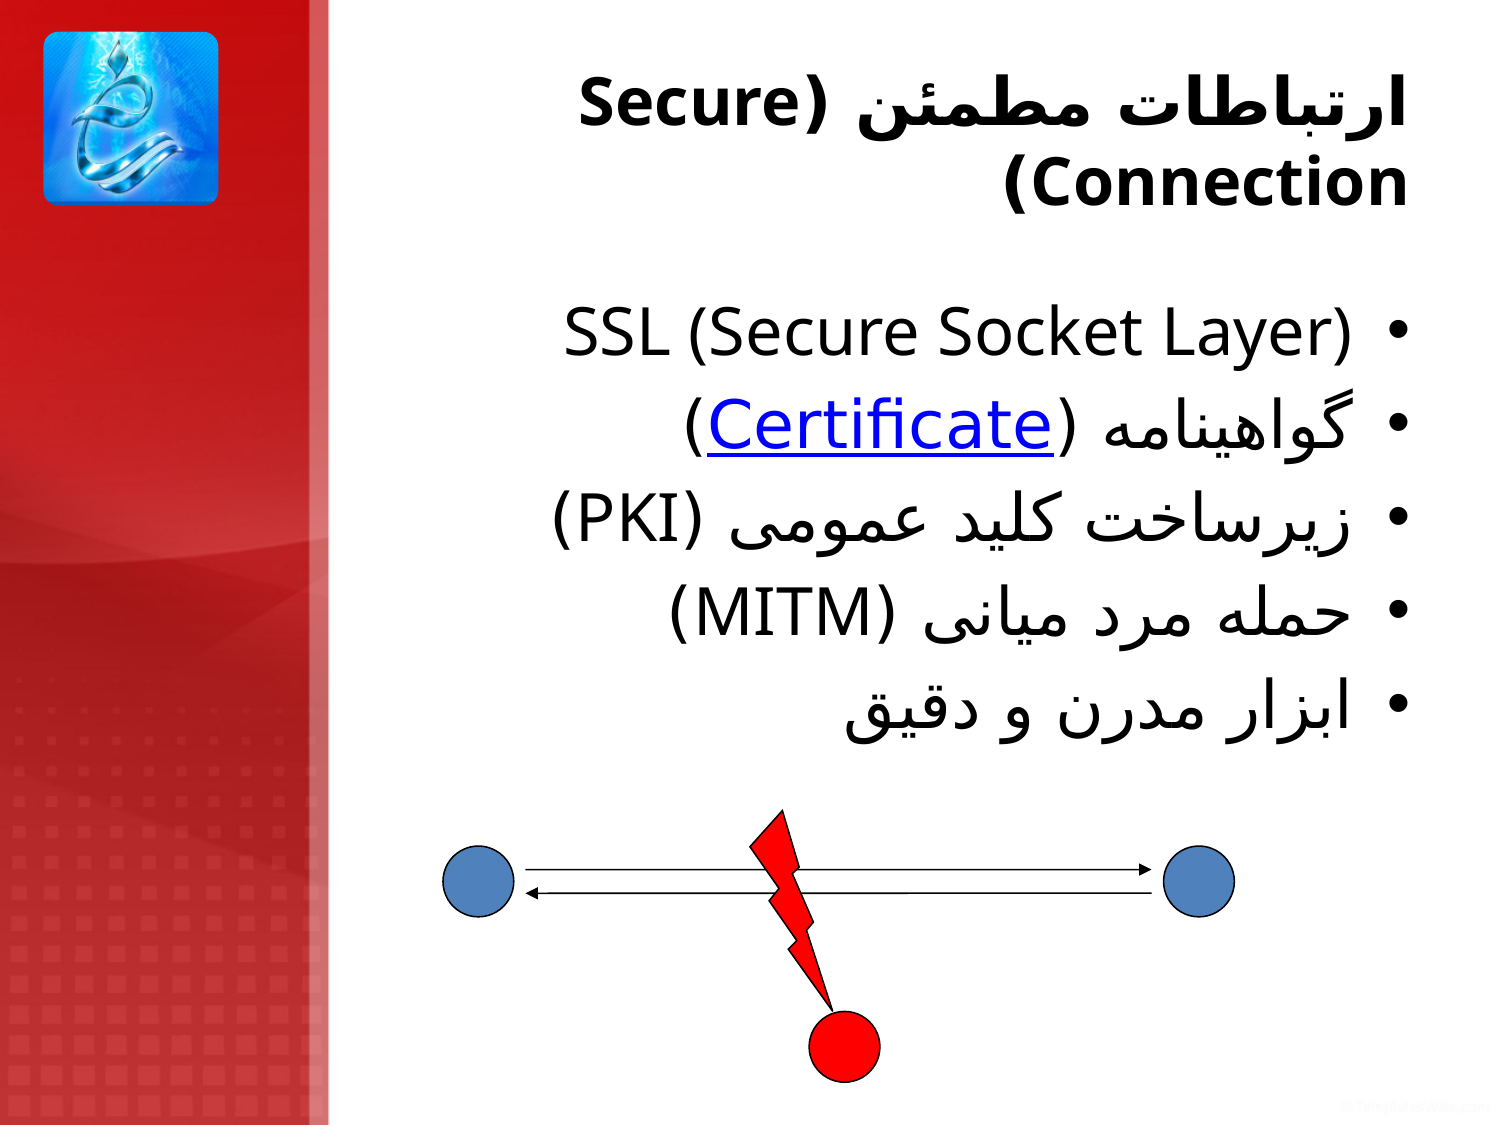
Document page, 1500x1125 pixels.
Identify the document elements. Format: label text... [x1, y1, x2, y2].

text_box [442, 846, 514, 917]
text_box [798, 863, 1152, 876]
picture [0, 0, 1500, 1125]
text_box [1163, 846, 1235, 917]
text_box [749, 810, 833, 1012]
text_box [809, 1011, 880, 1083]
text_box SSL (Secure Socket Layer) گواهینامه (Certificate) زیرساخت كلید عمومی (PKI) حمله مرد میانی (MITM) ابزار مدرن و دقیق [348, 281, 1425, 752]
text_box [525, 887, 774, 900]
text_box ارتباطات مطمئن (Secure Connection) [348, 45, 1425, 233]
